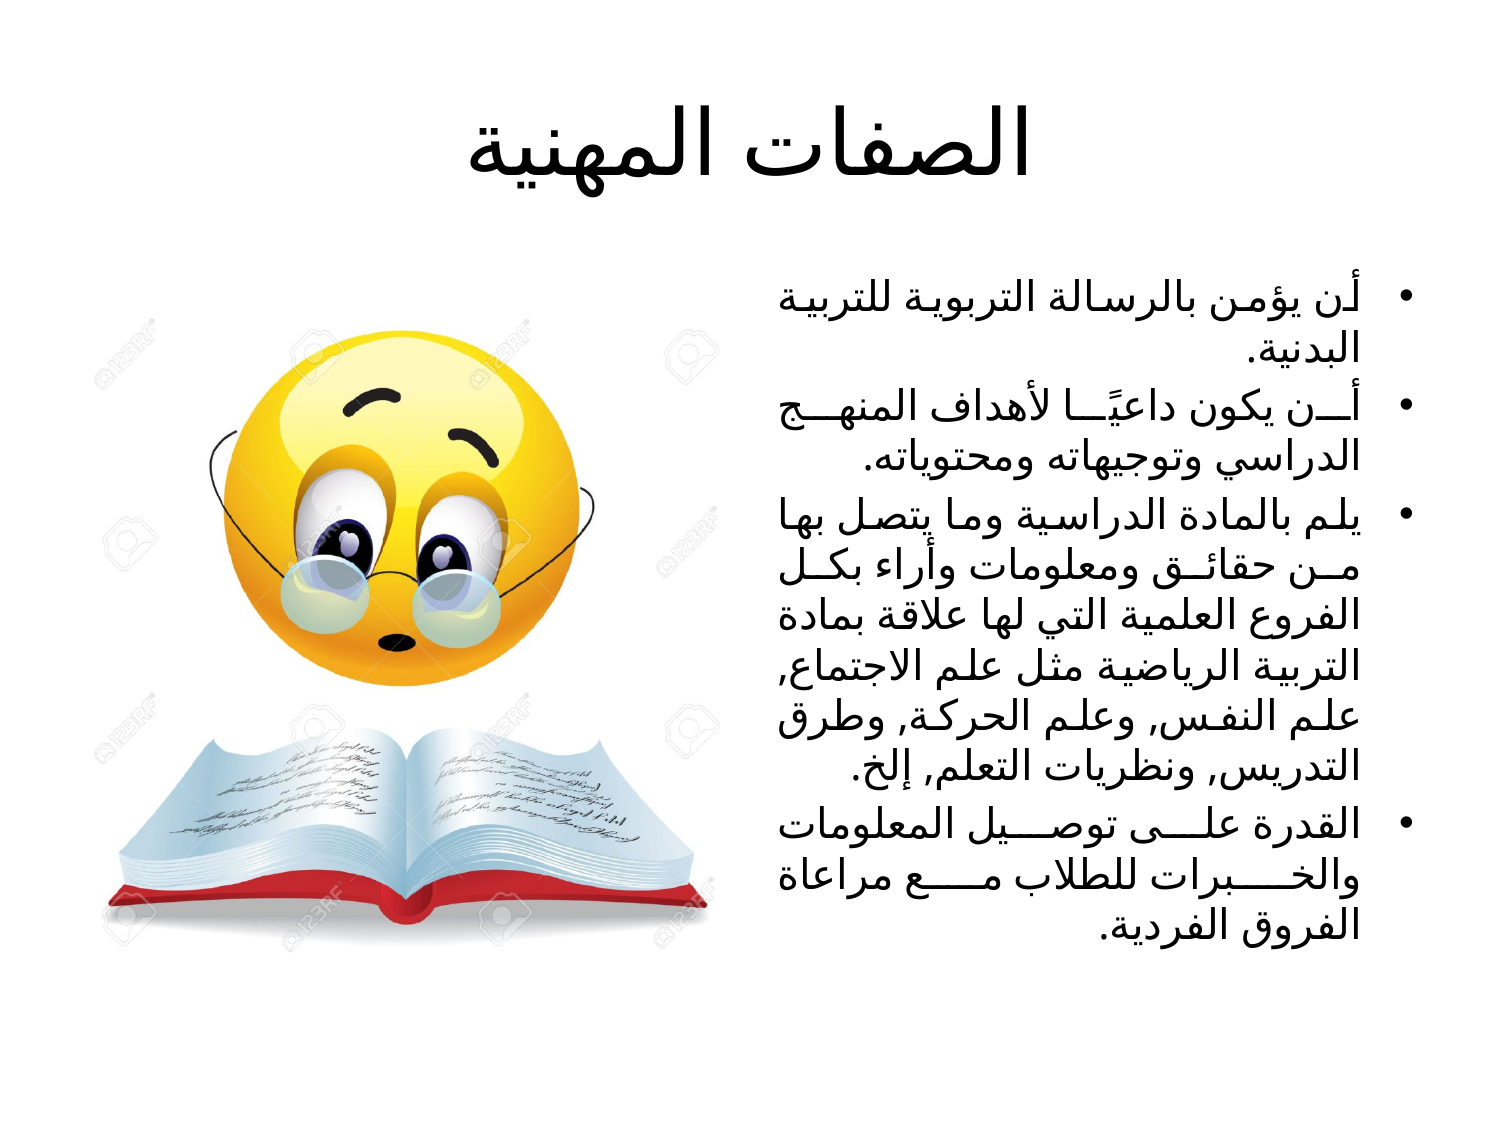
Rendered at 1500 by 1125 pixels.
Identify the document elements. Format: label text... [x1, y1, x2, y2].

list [74, 302, 738, 966]
list أن يؤمن بالرسالة التربوية للتربية البدنية. أن يكون داعيًا لأهداف المنهج الدراسي وتوجيهاته ومحتوياته. يلم بالمادة الدراسية وما يتصل بها من حقائق ومعلومات وأراء بكل الفروع العلمية التي لها علاقة بمادة التربية الرياضية مثل علم الاجتماع, علم النفس, وعلم الحركة, وطرق التدريس, ونظريات التعلم, إلخ. القدرة على توصيل المعلومات والخبرات للطلاب مع مراعاة الفروق الفردية. [762, 262, 1425, 1005]
title الصفات المهنية [75, 45, 1425, 233]
